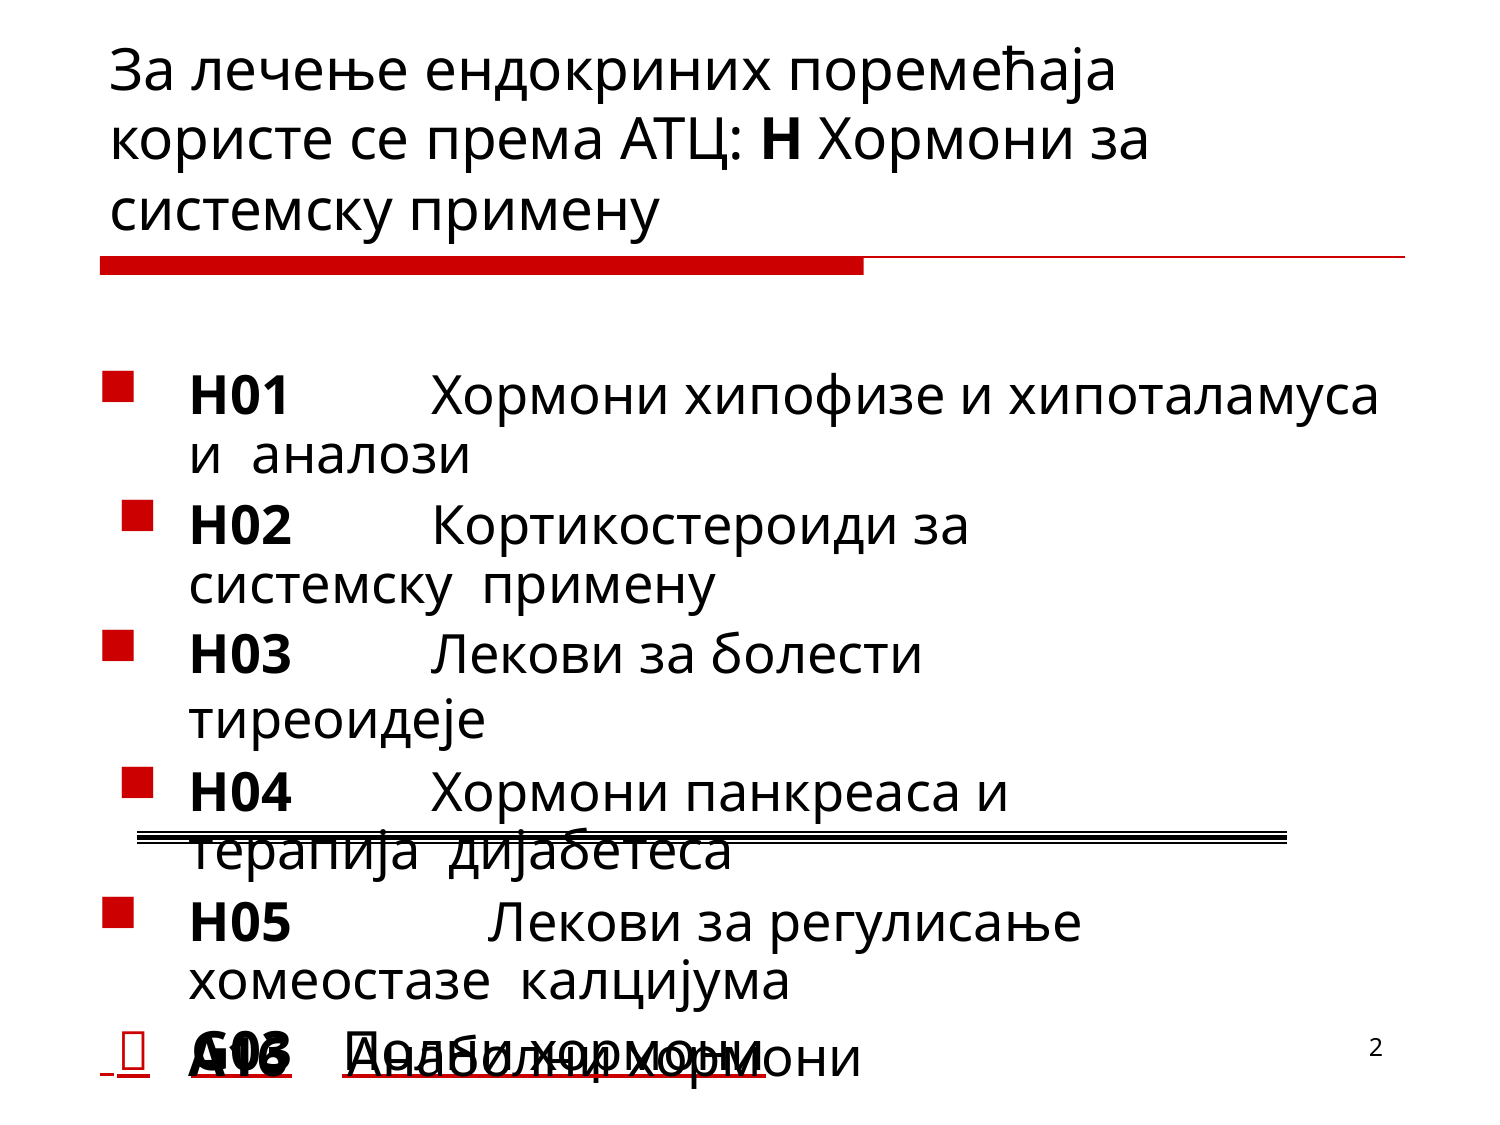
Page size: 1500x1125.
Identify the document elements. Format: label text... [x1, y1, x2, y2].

text_box A16 Анаболни хормони [186, 1020, 880, 1088]
list H01 Хормони хипофизе и хипоталамуса и аналози H02 Кортикостероиди за системску примену H03 Лекови за болести тиреоидеје H04 Хормони панкреаса и терапија дијaбетесa H05 Лекови за регулисање хомеостазе калцијума  G03 Полни хормони [97, 283, 1403, 1125]
title За лечење ендокриних поремећаја користе се према АТЦ: H Хормoни за системску примену [107, 29, 1247, 242]
